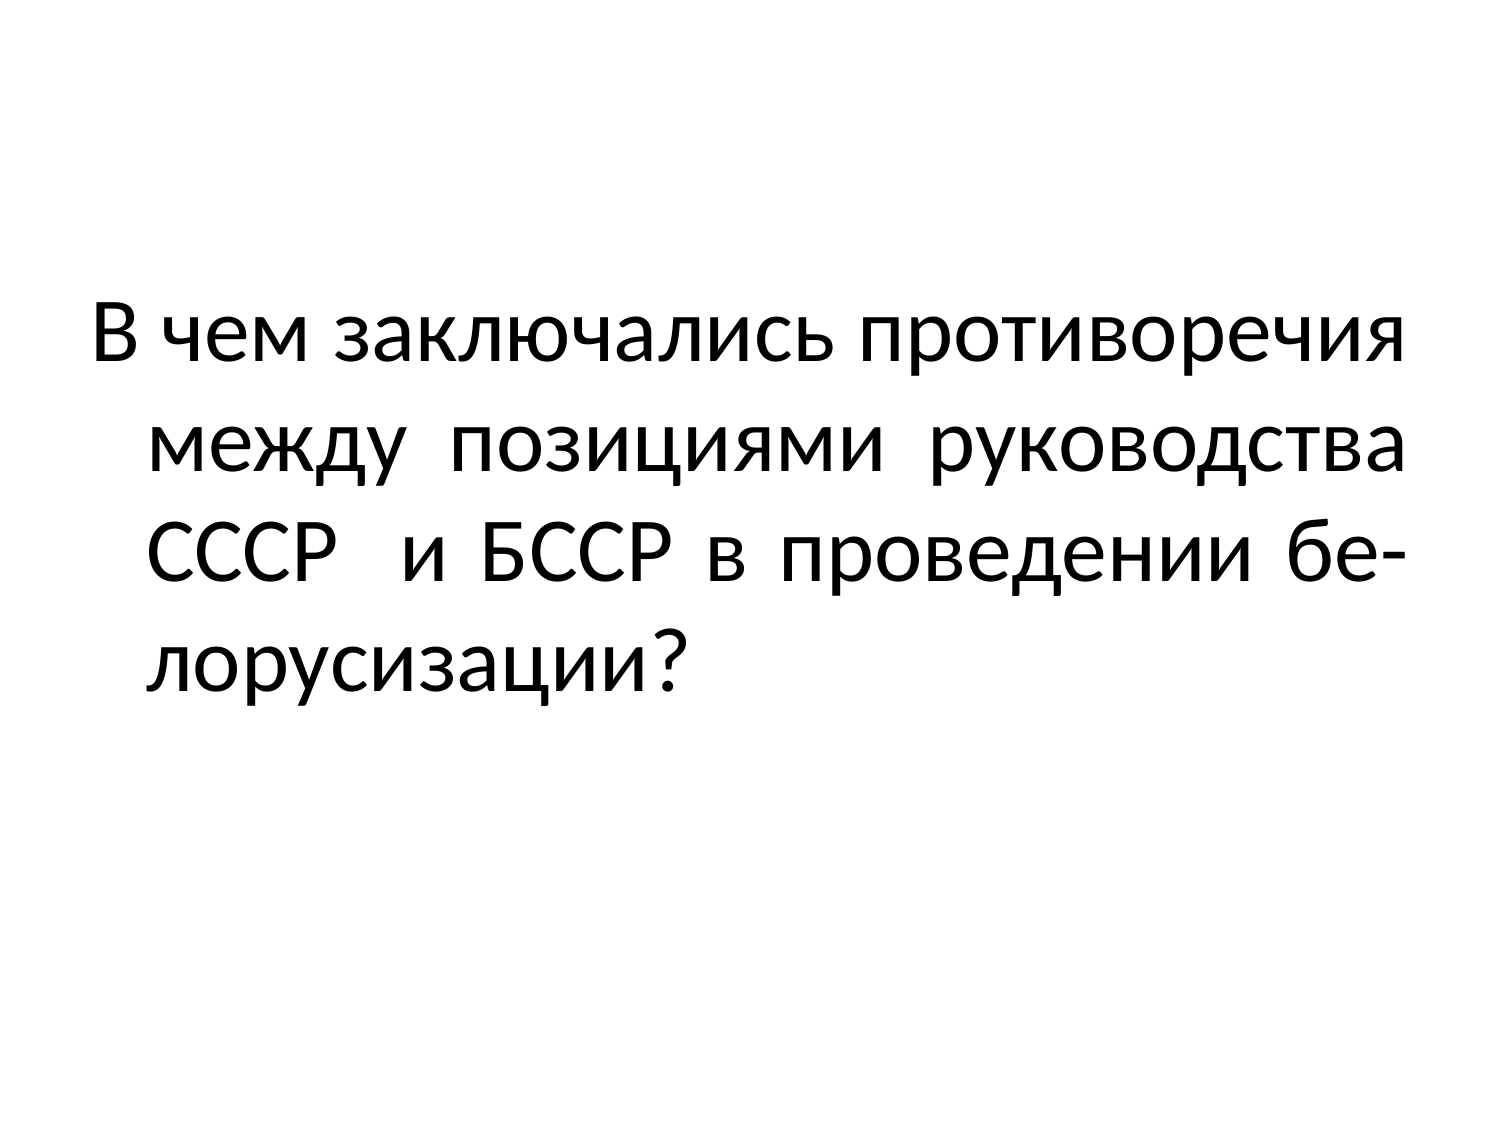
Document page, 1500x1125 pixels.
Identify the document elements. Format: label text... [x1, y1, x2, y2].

list В чем заключались противоречия между позициями руководства СССР и БССР в проведении бе-лорусизации? [75, 262, 1425, 1005]
